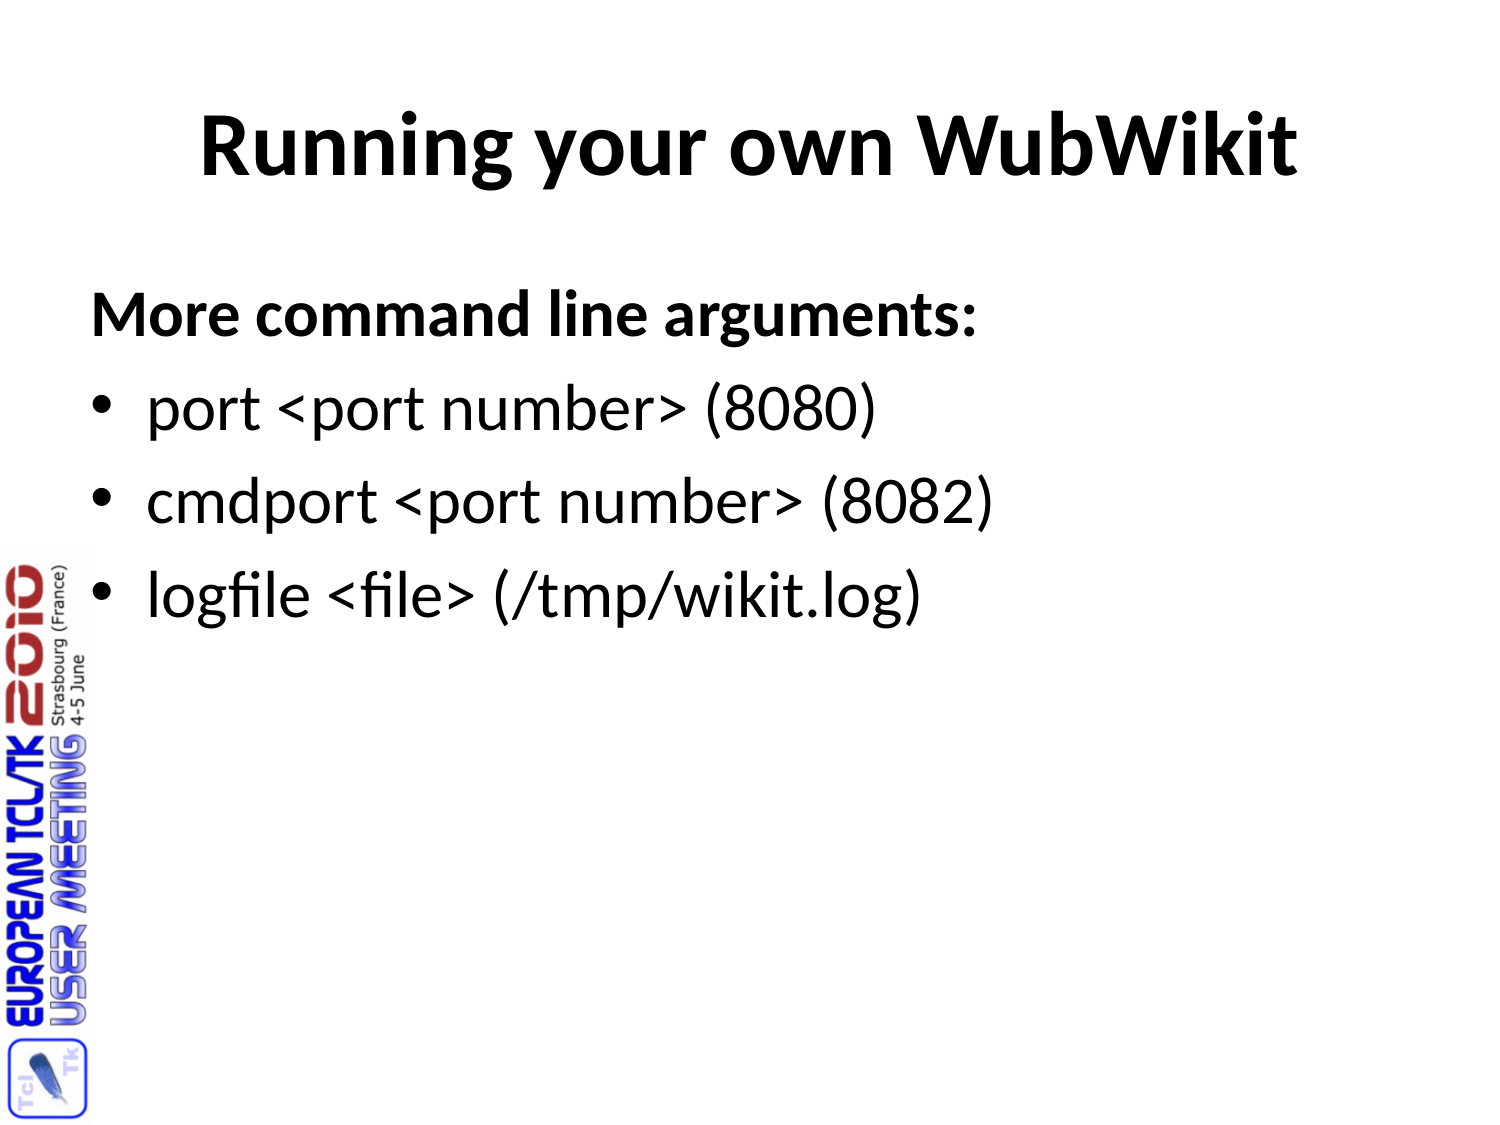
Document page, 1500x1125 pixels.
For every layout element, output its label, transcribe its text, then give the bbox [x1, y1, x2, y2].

picture [0, 550, 334, 1124]
title Running your own WubWikit [75, 45, 1425, 233]
list More command line arguments: port <port number> (8080) cmdport <port number> (8082) logfile <file> (/tmp/wikit.log) [75, 262, 1425, 1005]
